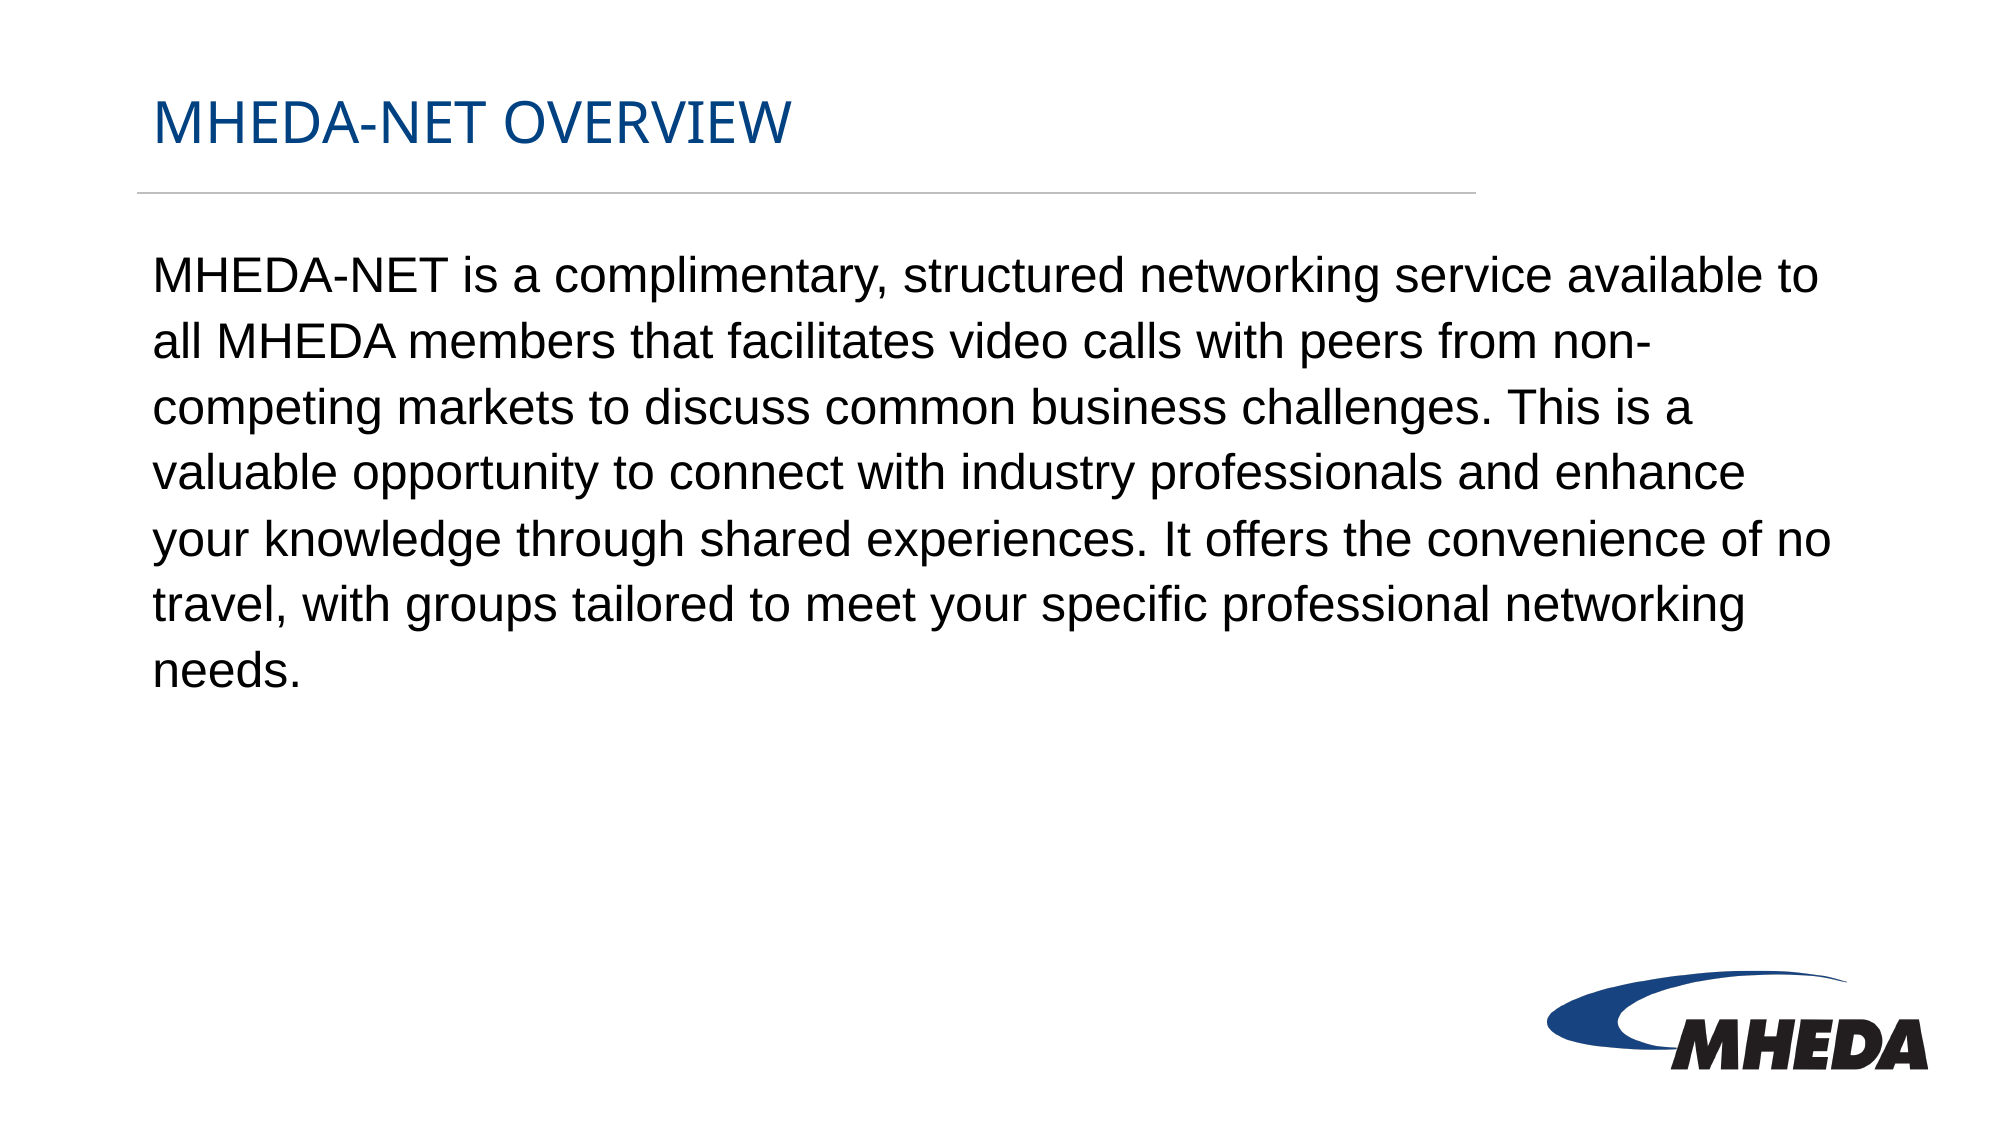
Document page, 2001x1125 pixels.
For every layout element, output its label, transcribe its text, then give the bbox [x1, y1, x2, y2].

picture [1546, 970, 1930, 1070]
list MHEDA-NET is a complimentary, structured networking service available to all MHEDA members that facilitates video calls with peers from non-competing markets to discuss common business challenges. This is a valuable opportunity to connect with industry professionals and enhance your knowledge through shared experiences. It offers the convenience of no travel, with groups tailored to meet your specific professional networking needs. [137, 228, 1863, 943]
title Mheda-net overview [137, 59, 1863, 190]
